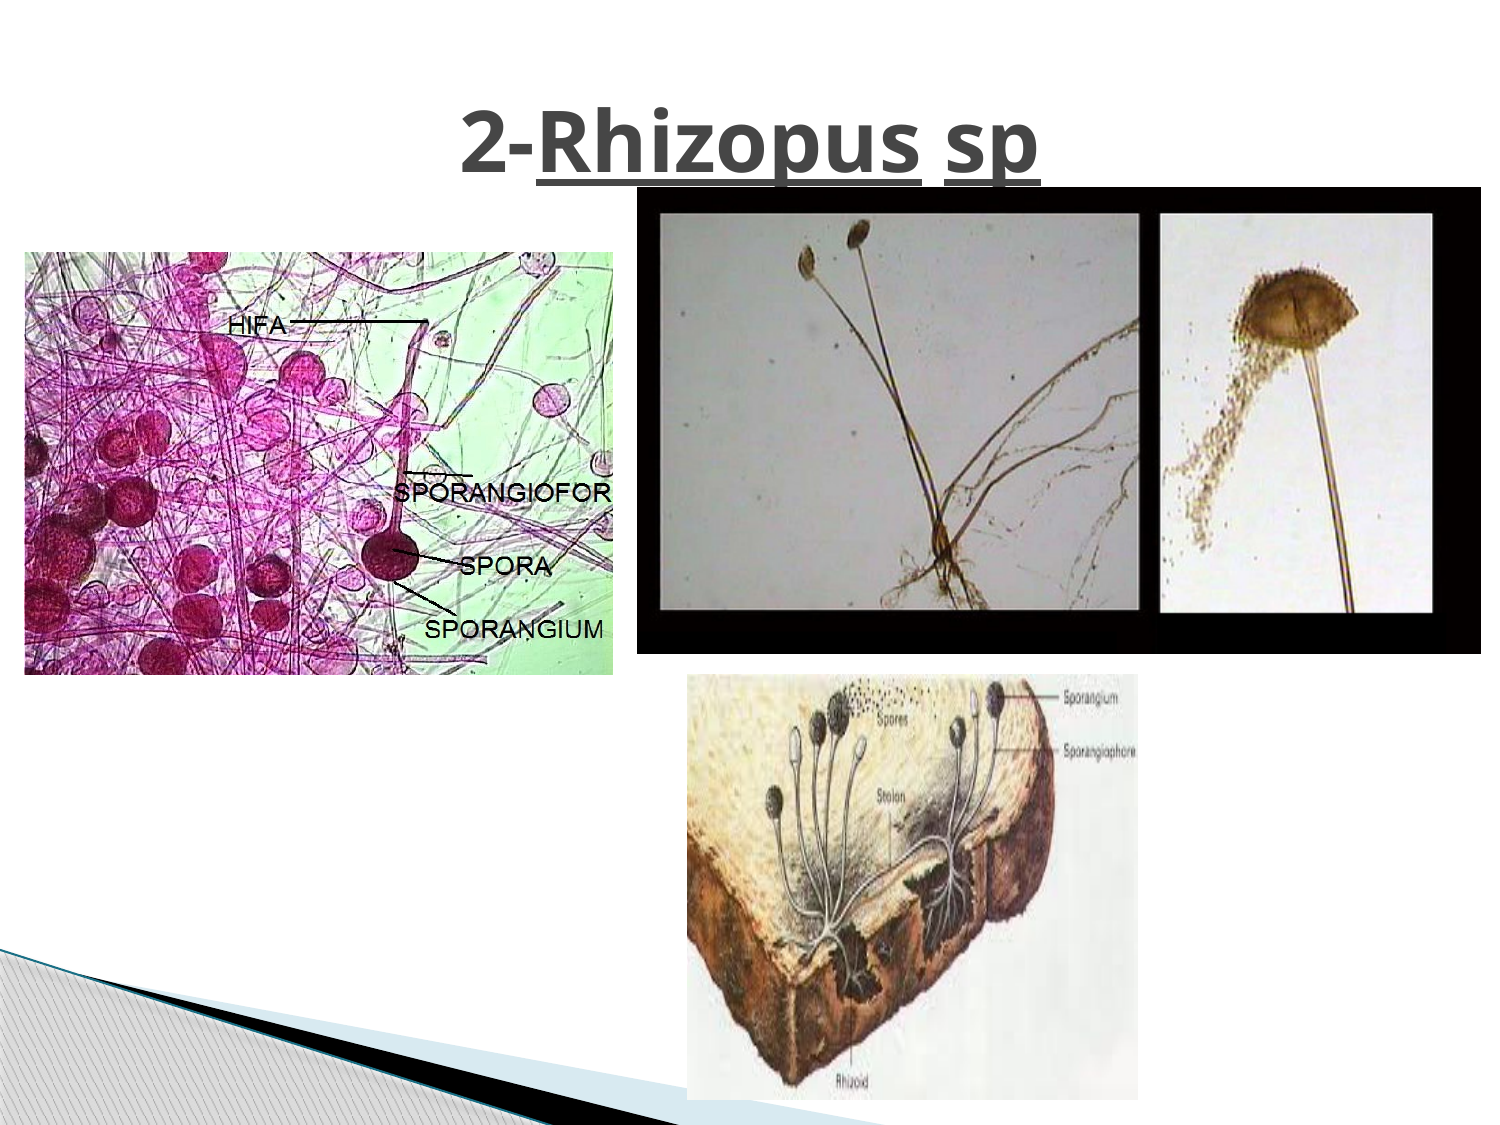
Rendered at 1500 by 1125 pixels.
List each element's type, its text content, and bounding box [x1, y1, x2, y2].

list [687, 674, 1138, 1100]
picture [636, 187, 1482, 654]
title 2-Rhizopus sp [75, 45, 1425, 233]
picture [24, 252, 613, 675]
